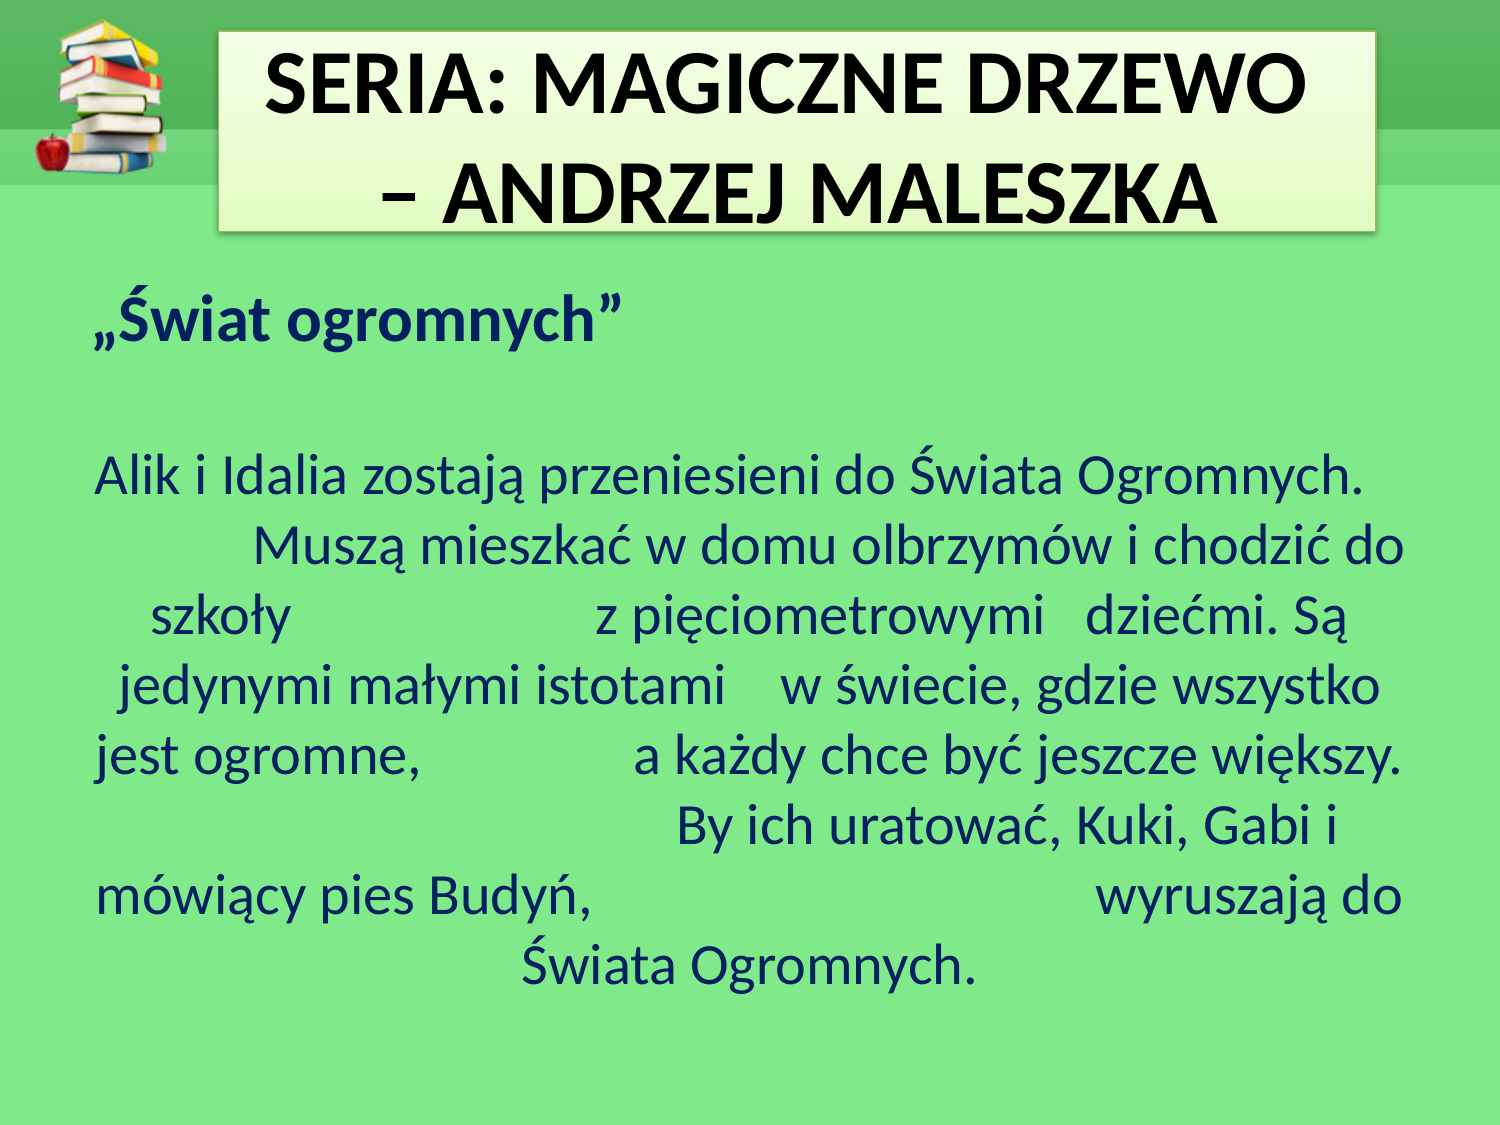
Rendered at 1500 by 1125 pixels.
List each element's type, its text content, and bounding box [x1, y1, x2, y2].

list „Świat ogromnych” Alik i Idalia zostają przeniesieni do Świata Ogromnych. Muszą mieszkać w domu olbrzymów i chodzić do szkoły z pięciometrowymi dziećmi. Są jedynymi małymi istotami w świecie, gdzie wszystko jest ogromne, a każdy chce być jeszcze większy. By ich uratować, Kuki, Gabi i mówiący pies Budyń, wyruszają do Świata Ogromnych. [75, 267, 1425, 1005]
title SERIA: MAGICZNE DRZEWO – ANDRZEJ MALESZKA [218, 30, 1377, 232]
picture [0, 0, 1500, 1125]
